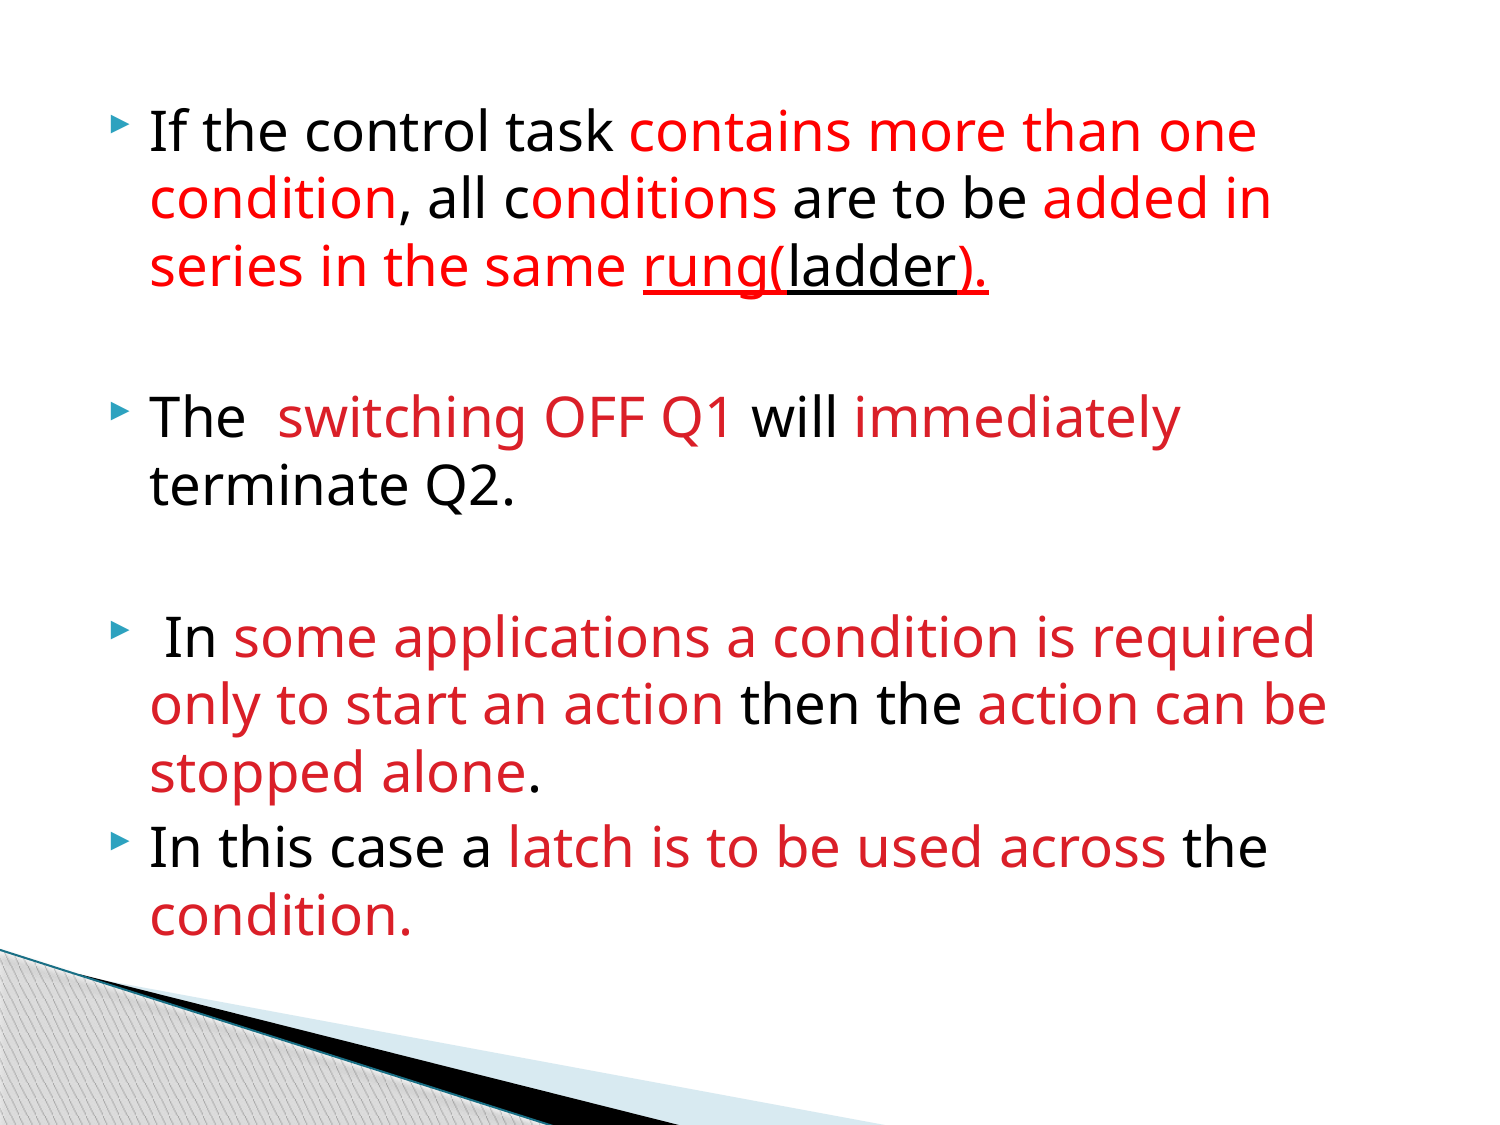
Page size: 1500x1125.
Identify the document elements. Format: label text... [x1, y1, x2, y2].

list If the control task contains more than one condition, all conditions are to be added in series in the same rung(ladder). The switching OFF Q1 will immediately terminate Q2. In some applications a condition is required only to start an action then the action can be stopped alone. In this case a latch is to be used across the condition. [75, 87, 1438, 1075]
